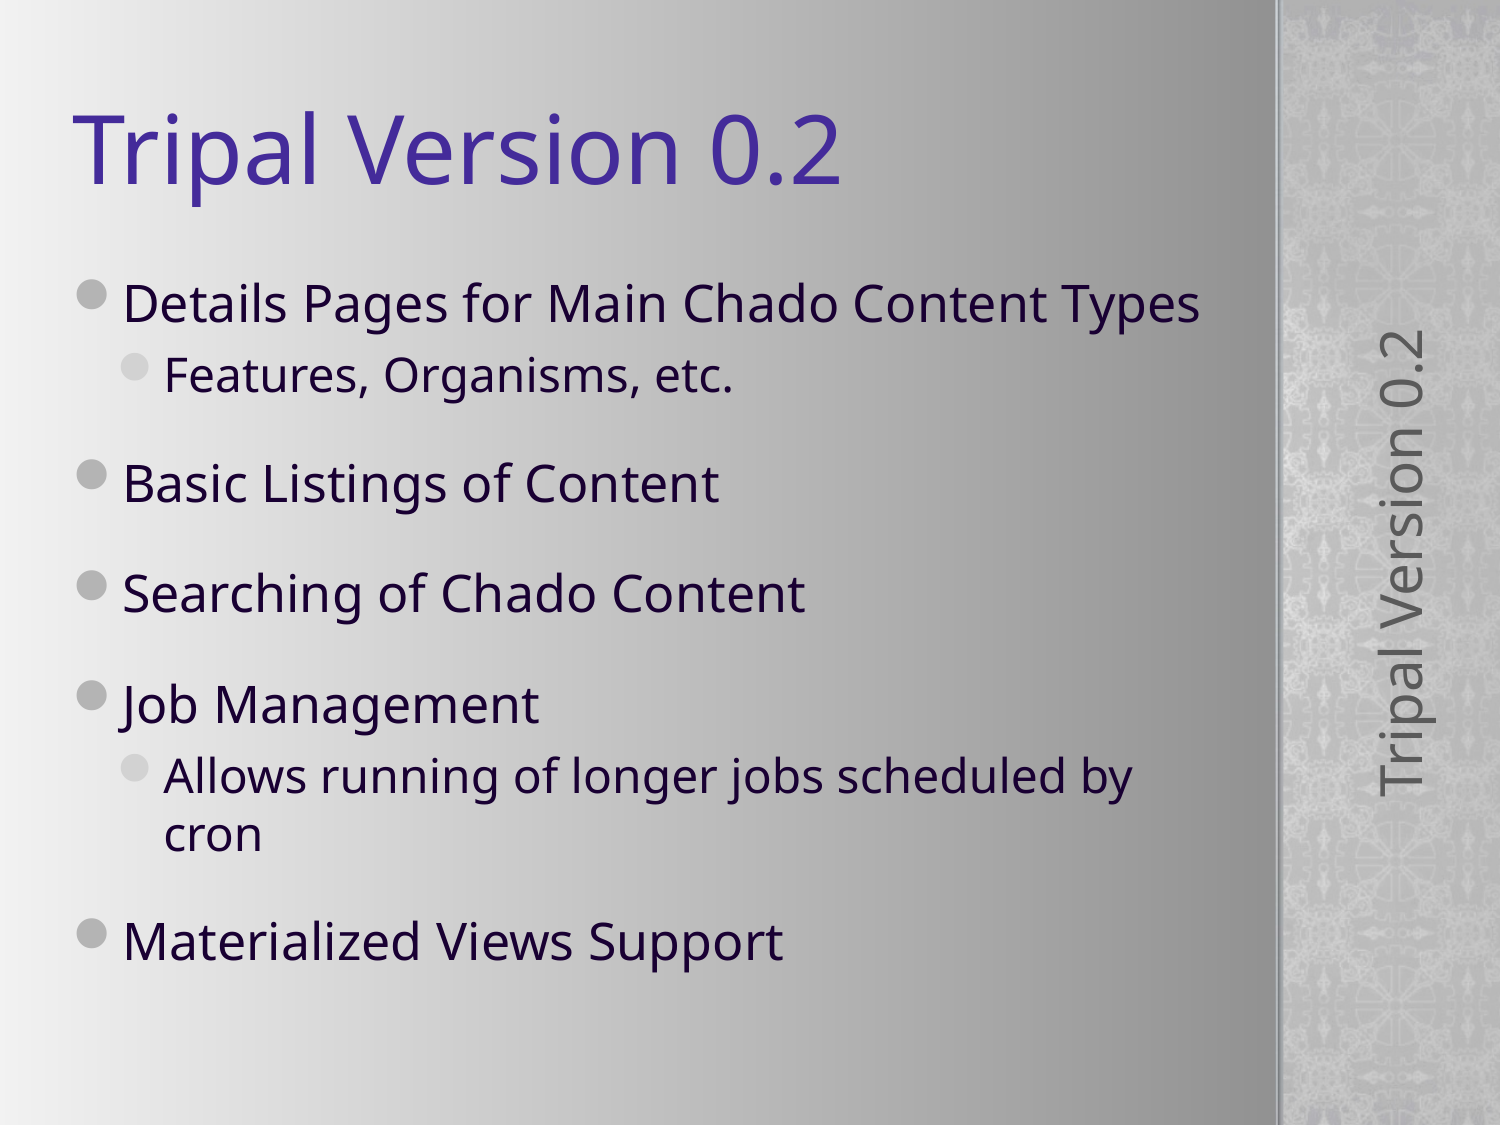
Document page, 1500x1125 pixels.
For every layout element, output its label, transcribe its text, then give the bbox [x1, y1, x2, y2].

picture [1275, 0, 1500, 1125]
list Details Pages for Main Chado Content Types Features, Organisms, etc. Basic Listings of Content Searching of Chado Content Job Management Allows running of longer jobs scheduled by cron Materialized Views Support [57, 262, 1220, 1005]
title Tripal Version 0.2 [57, 86, 1220, 207]
